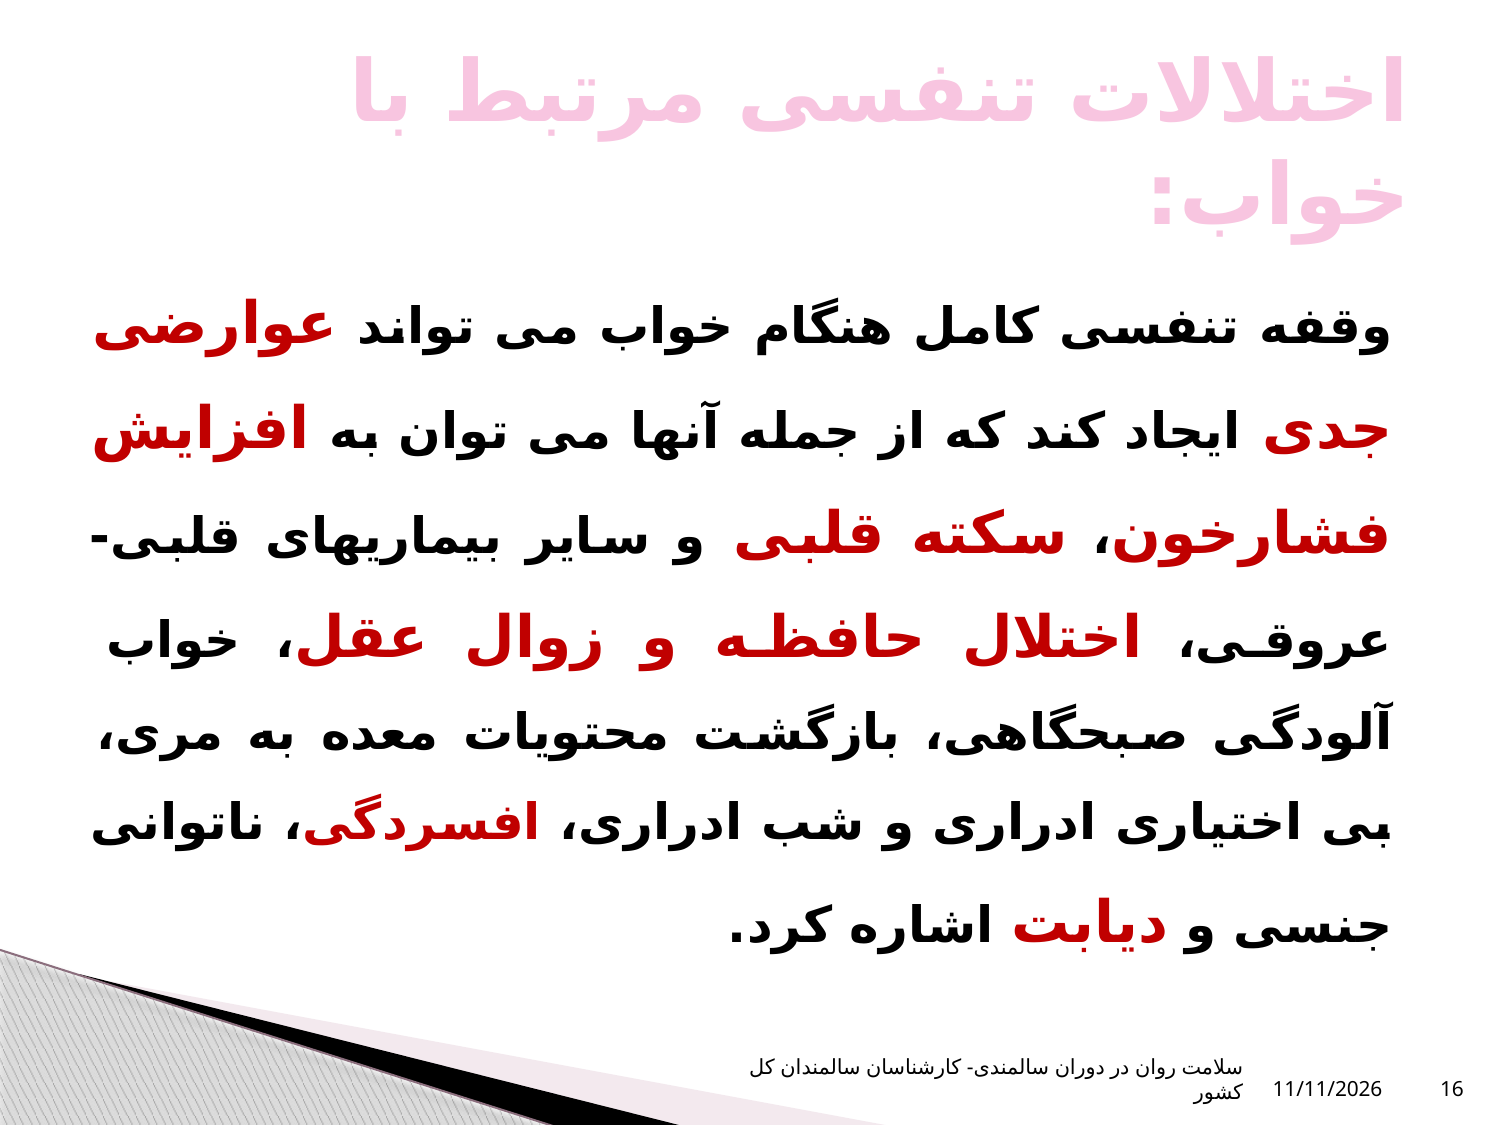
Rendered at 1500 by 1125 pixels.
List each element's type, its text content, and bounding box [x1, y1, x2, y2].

title اختلالات تنفسی مرتبط با خواب: [75, 45, 1425, 233]
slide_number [1258, 1051, 1418, 1112]
list وقفه تنفسی کامل هنگام خواب می تواند عوارضی جدی ایجاد کند که از جمله آنها می توان به افزایش فشارخون، سکته قلبی و سایر بیماریهای قلبی-عروقی، اختلال حافظه و زوال عقل، خواب آلودگی صبحگاهی، بازگشت محتویات معده به مری، بی اختیاری ادراری و شب ادراری، افسردگی، ناتوانی جنسی و دیابت اشاره کرد. [75, 243, 1425, 986]
footer سلامت روان در دوران سالمندی- کارشناسان سالمندان کل کشور [718, 1051, 1258, 1112]
slide_number 16 [1418, 1051, 1479, 1112]
